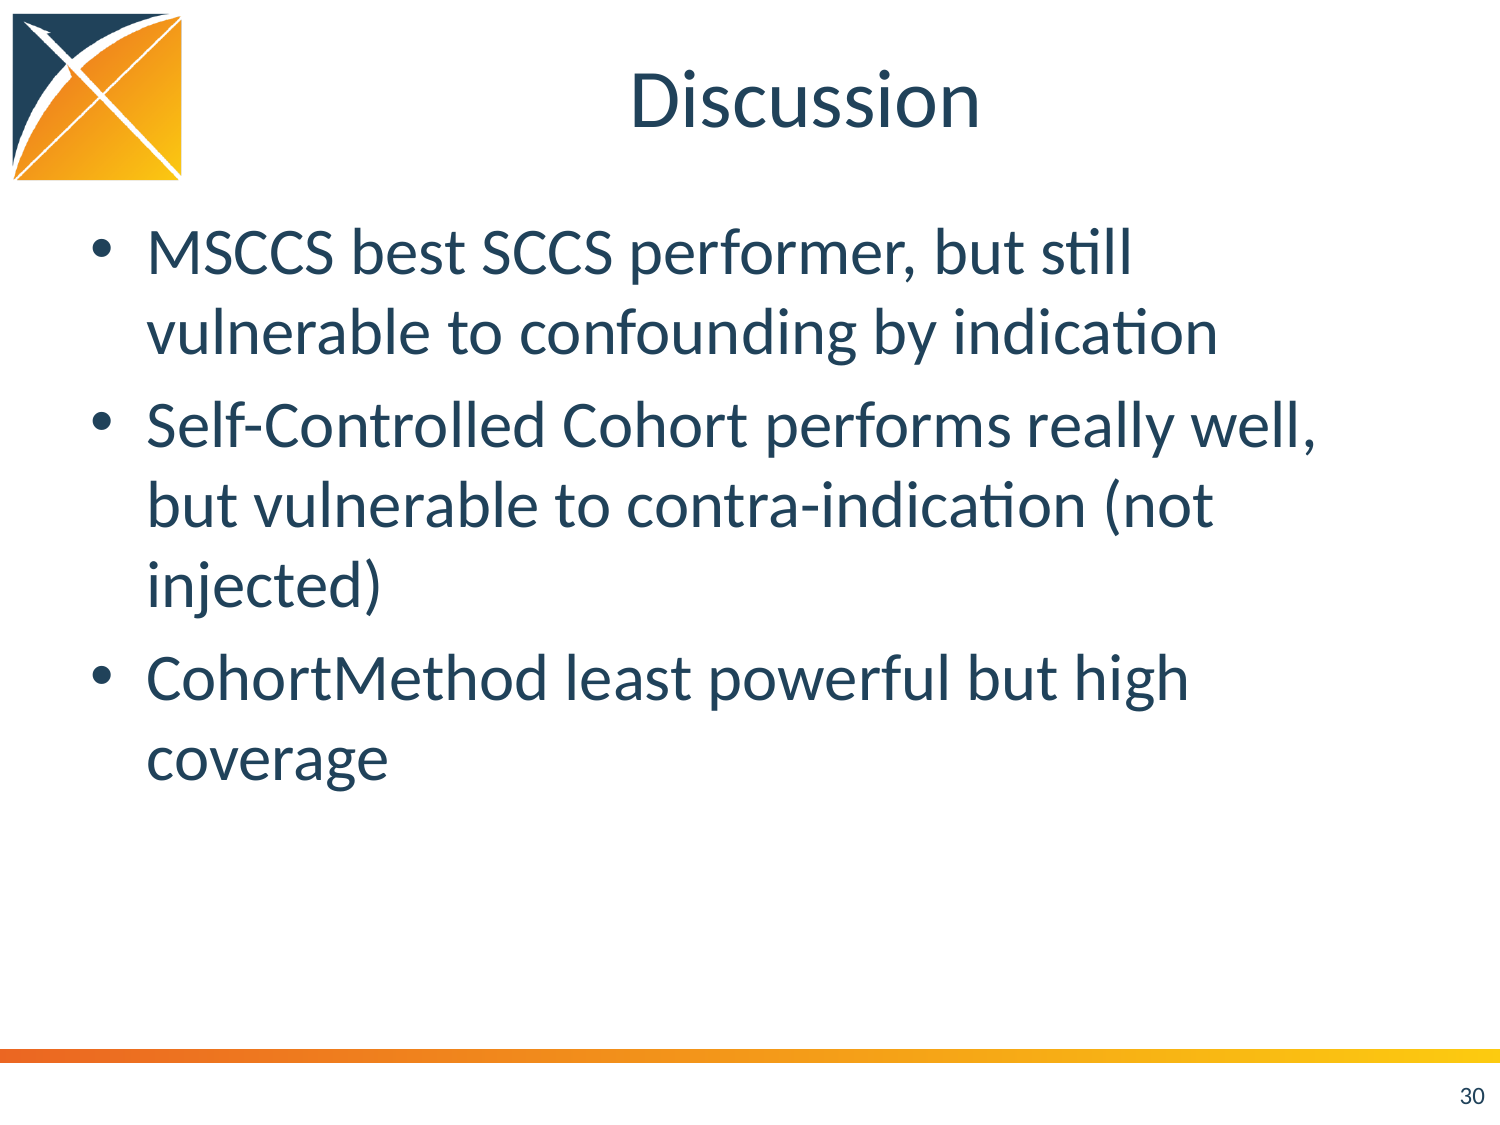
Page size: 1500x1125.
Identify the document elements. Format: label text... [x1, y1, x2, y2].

title Discussion [187, 24, 1425, 163]
picture [0, 0, 206, 200]
list MSCCS best SCCS performer, but still vulnerable to confounding by indication Self-Controlled Cohort performs really well, but vulnerable to contra-indication (not injected) CohortMethod least powerful but high coverage [75, 200, 1425, 1005]
slide_number 30 [1149, 1065, 1500, 1125]
